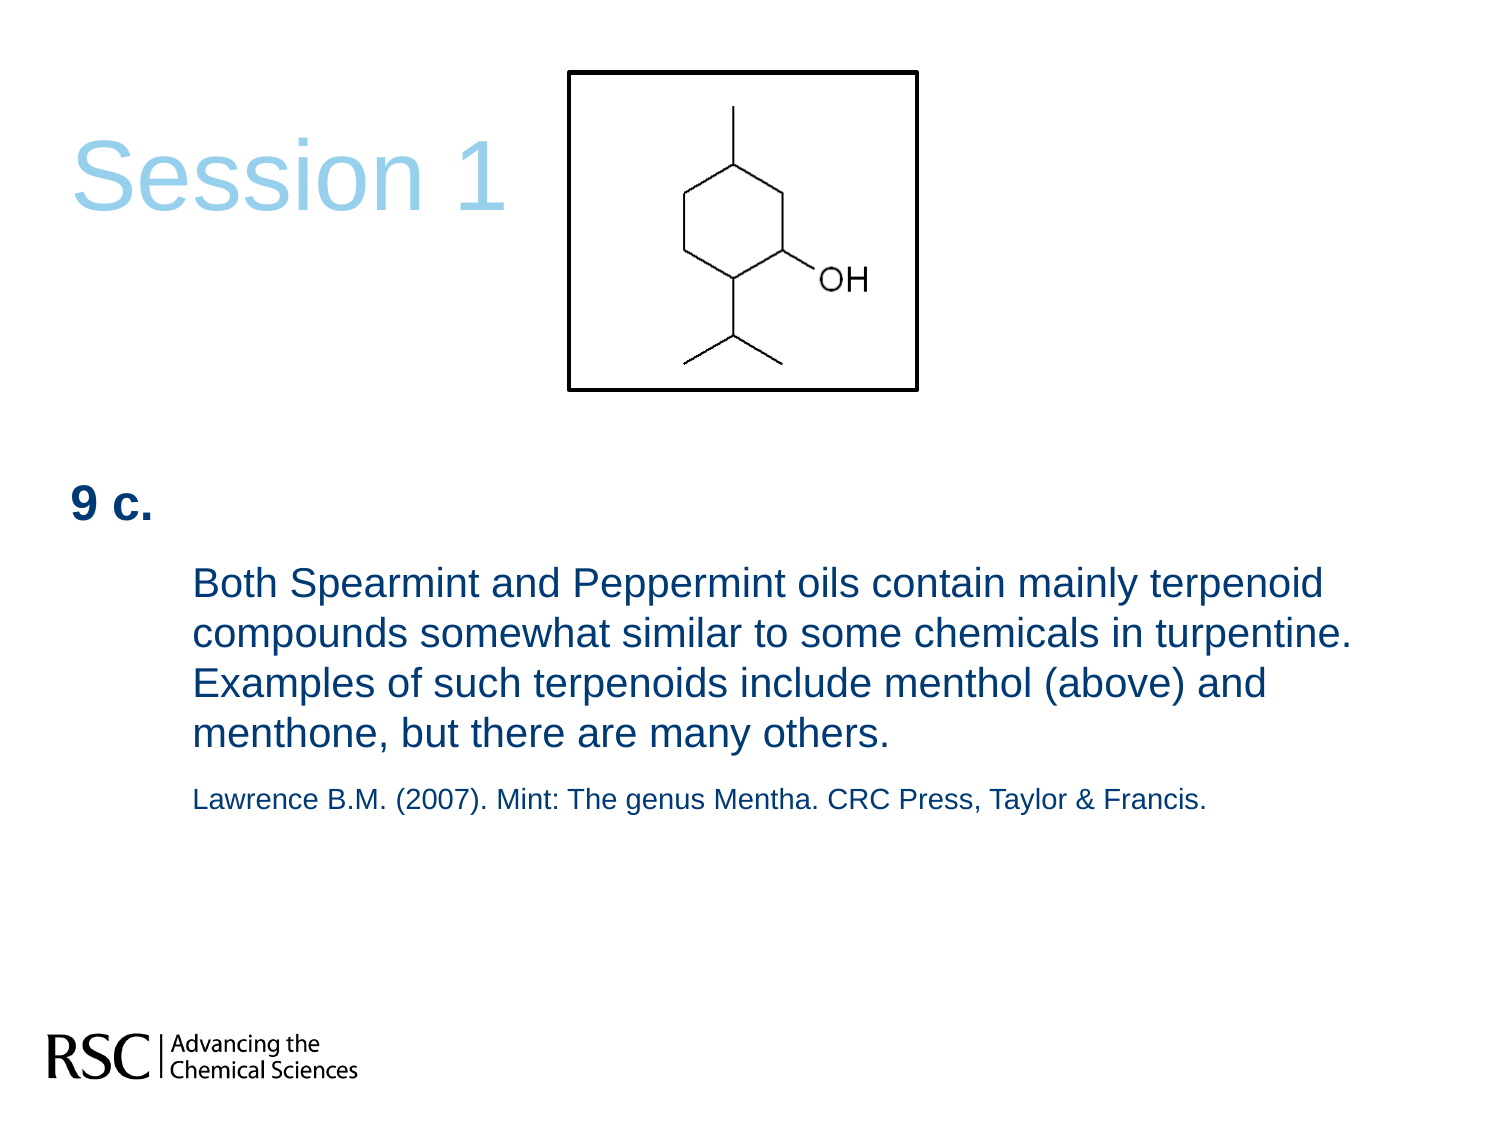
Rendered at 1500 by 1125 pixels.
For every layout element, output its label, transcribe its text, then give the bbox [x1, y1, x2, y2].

picture [668, 91, 877, 384]
text_box [568, 72, 918, 390]
title Session 1 [55, 49, 1438, 238]
subtitle 9 c. Both Spearmint and Peppermint oils contain mainly terpenoid compounds somewhat similar to some chemicals in turpentine. Examples of such terpenoids include menthol (above) and menthone, but there are many others. Lawrence B.M. (2007). Mint: The genus Mentha. CRC Press, Taylor & Francis. [55, 462, 1438, 885]
